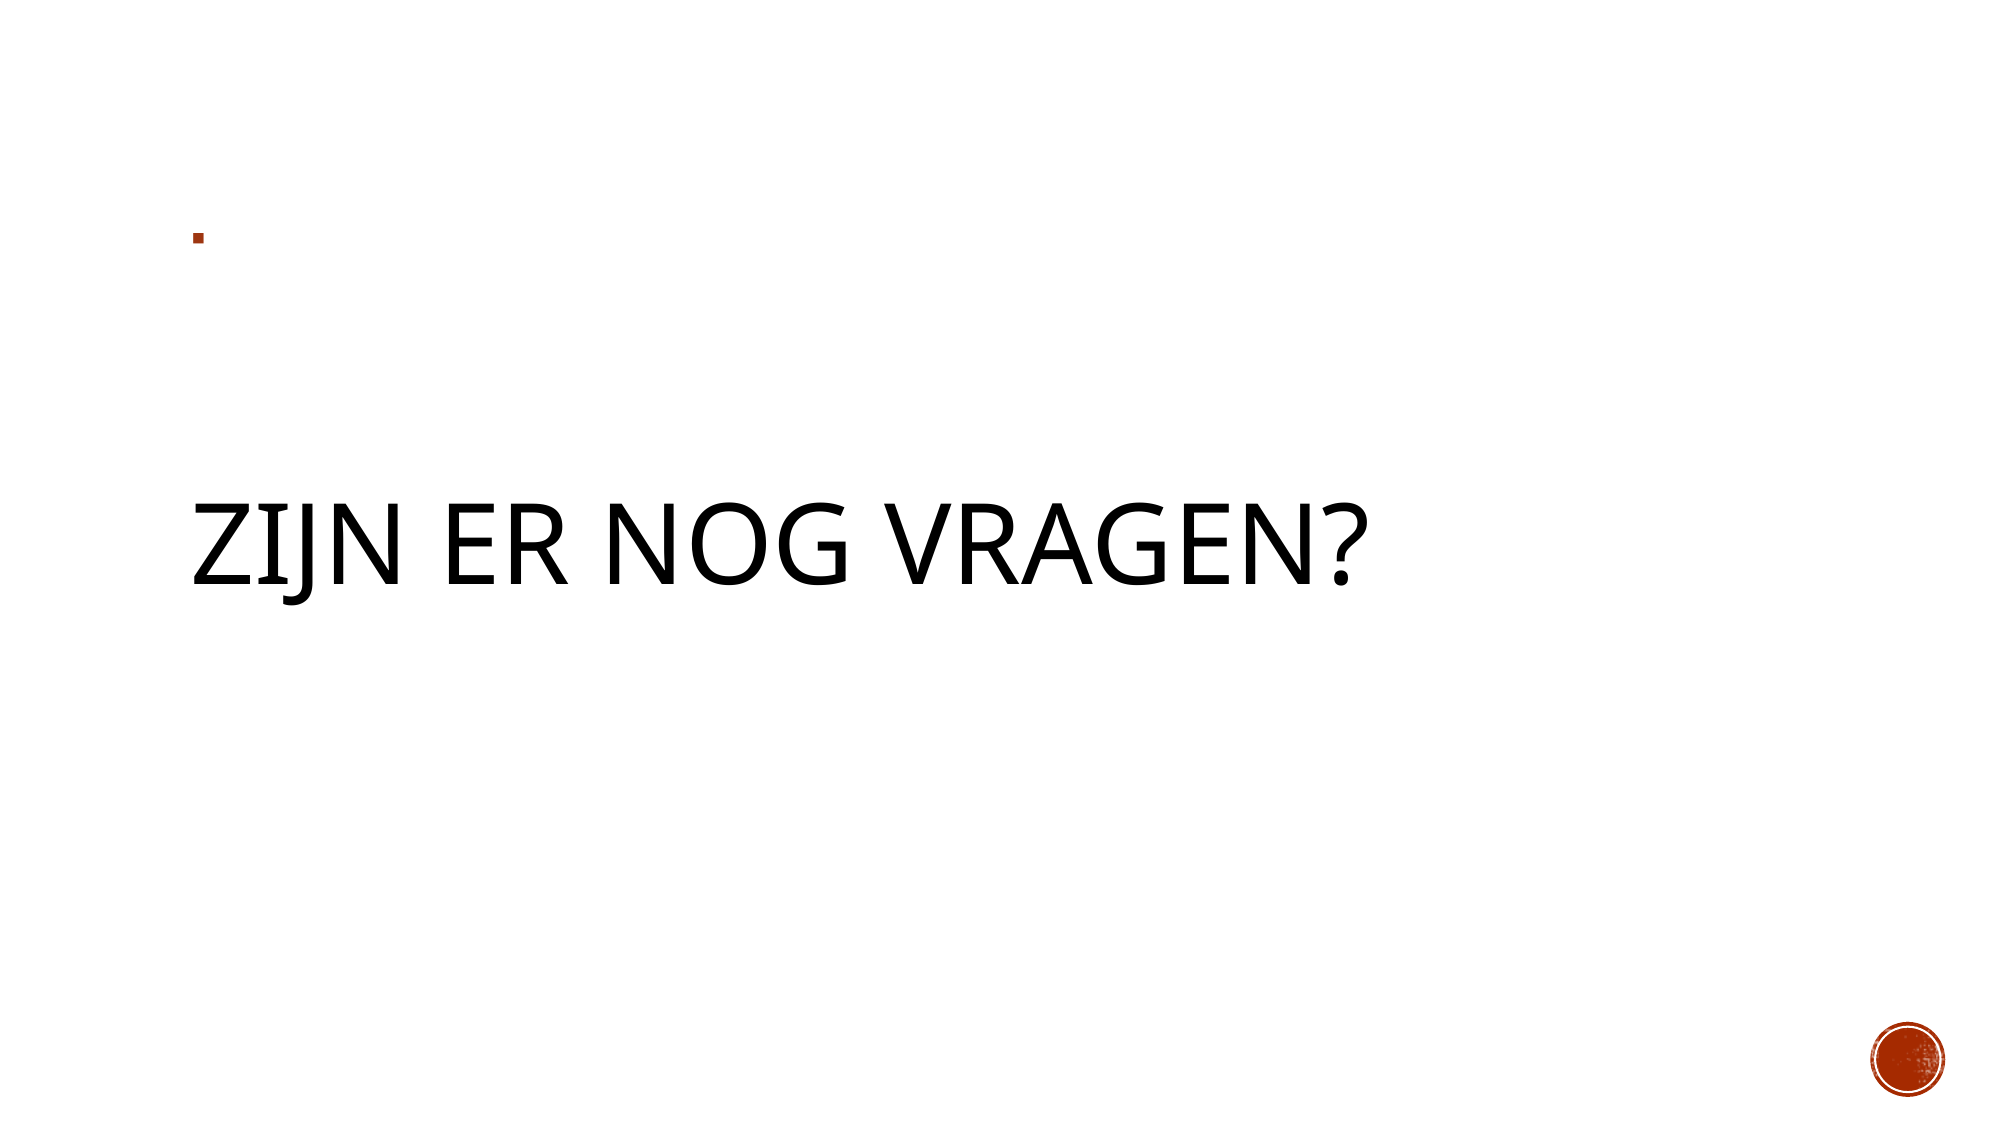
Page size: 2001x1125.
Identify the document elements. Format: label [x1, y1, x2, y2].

list [175, 216, 1826, 881]
